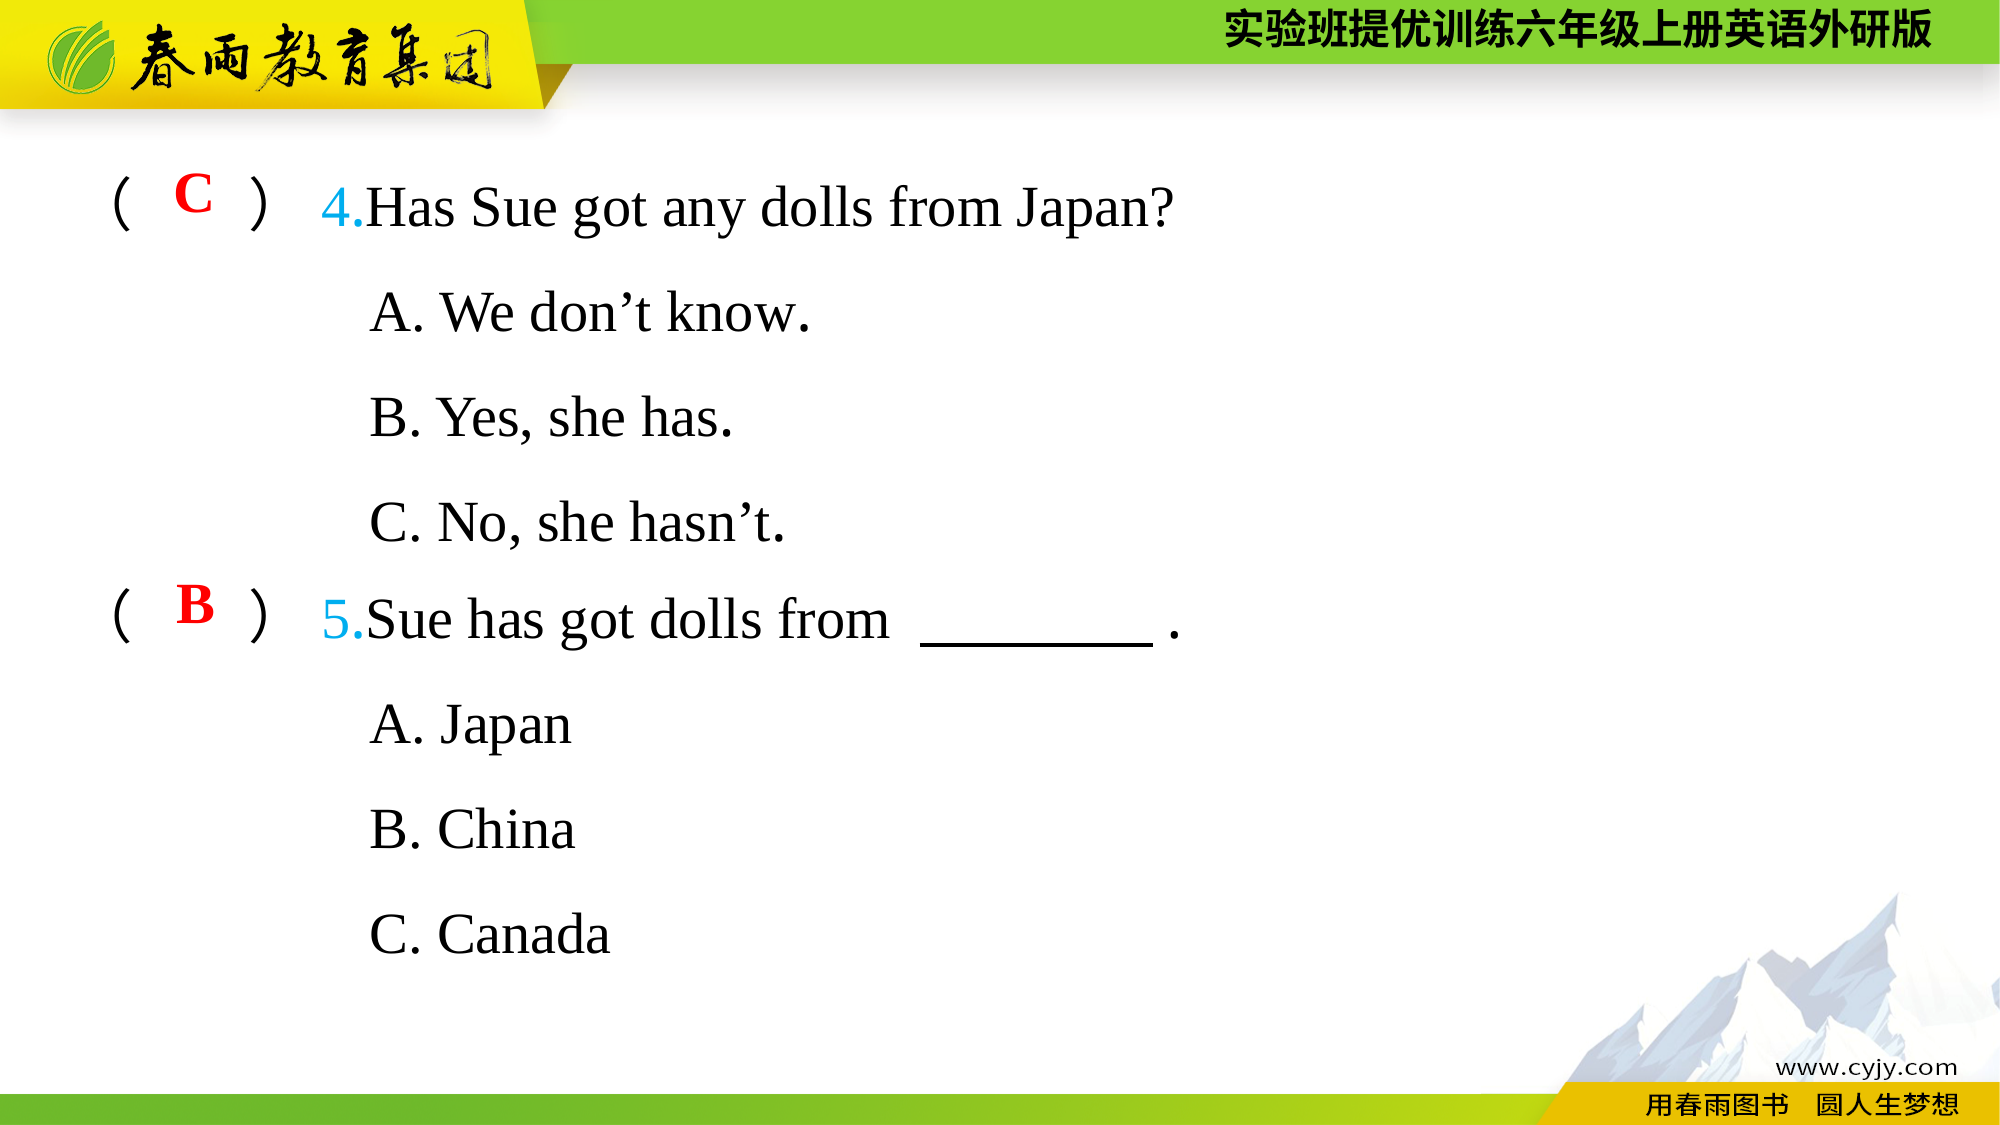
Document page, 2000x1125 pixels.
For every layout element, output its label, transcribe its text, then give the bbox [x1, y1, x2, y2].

text_box C [158, 146, 231, 232]
list （ ）4.Has Sue got any dolls from Japan? A. We don’t know. B. Yes, she has. C. No, she hasn’t. [59, 125, 1944, 537]
text_box （ ）5.Sue has got dolls from . A. Japan B. China C. Canada [59, 537, 1944, 973]
picture [0, 0, 2000, 1125]
text_box B [161, 557, 231, 643]
